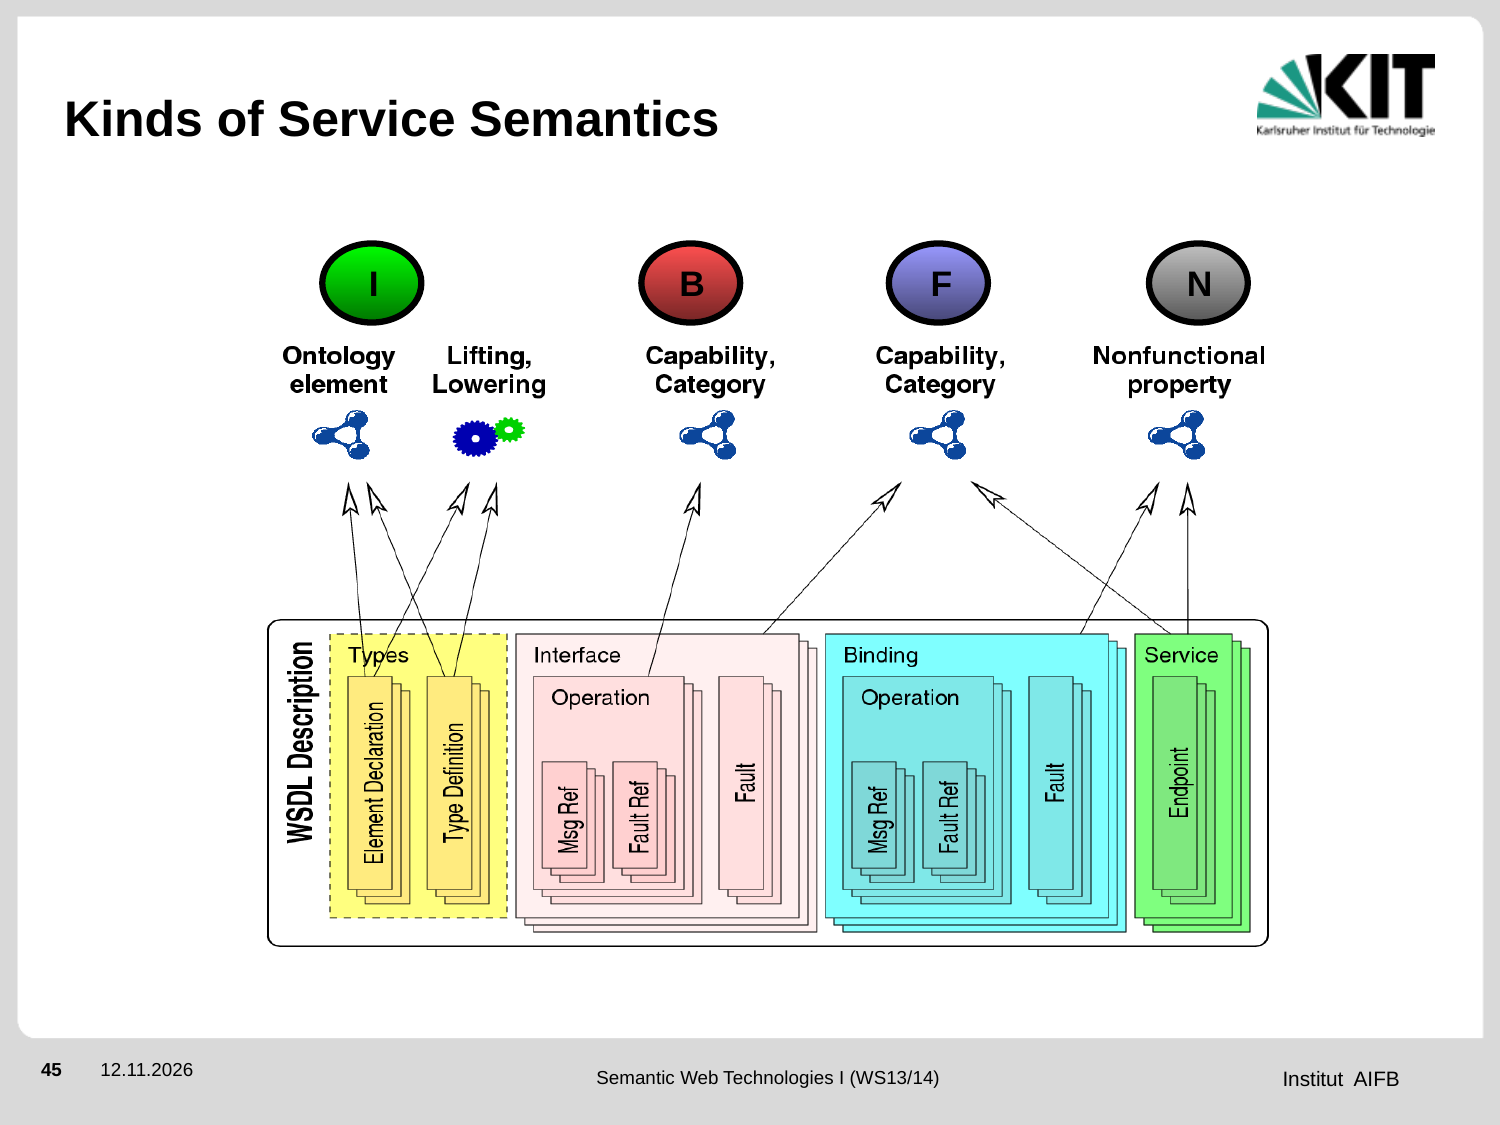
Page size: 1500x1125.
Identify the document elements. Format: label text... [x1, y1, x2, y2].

picture [0, 0, 1500, 1125]
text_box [265, 243, 1270, 948]
title Kinds of Service Semantics [64, 54, 1198, 147]
